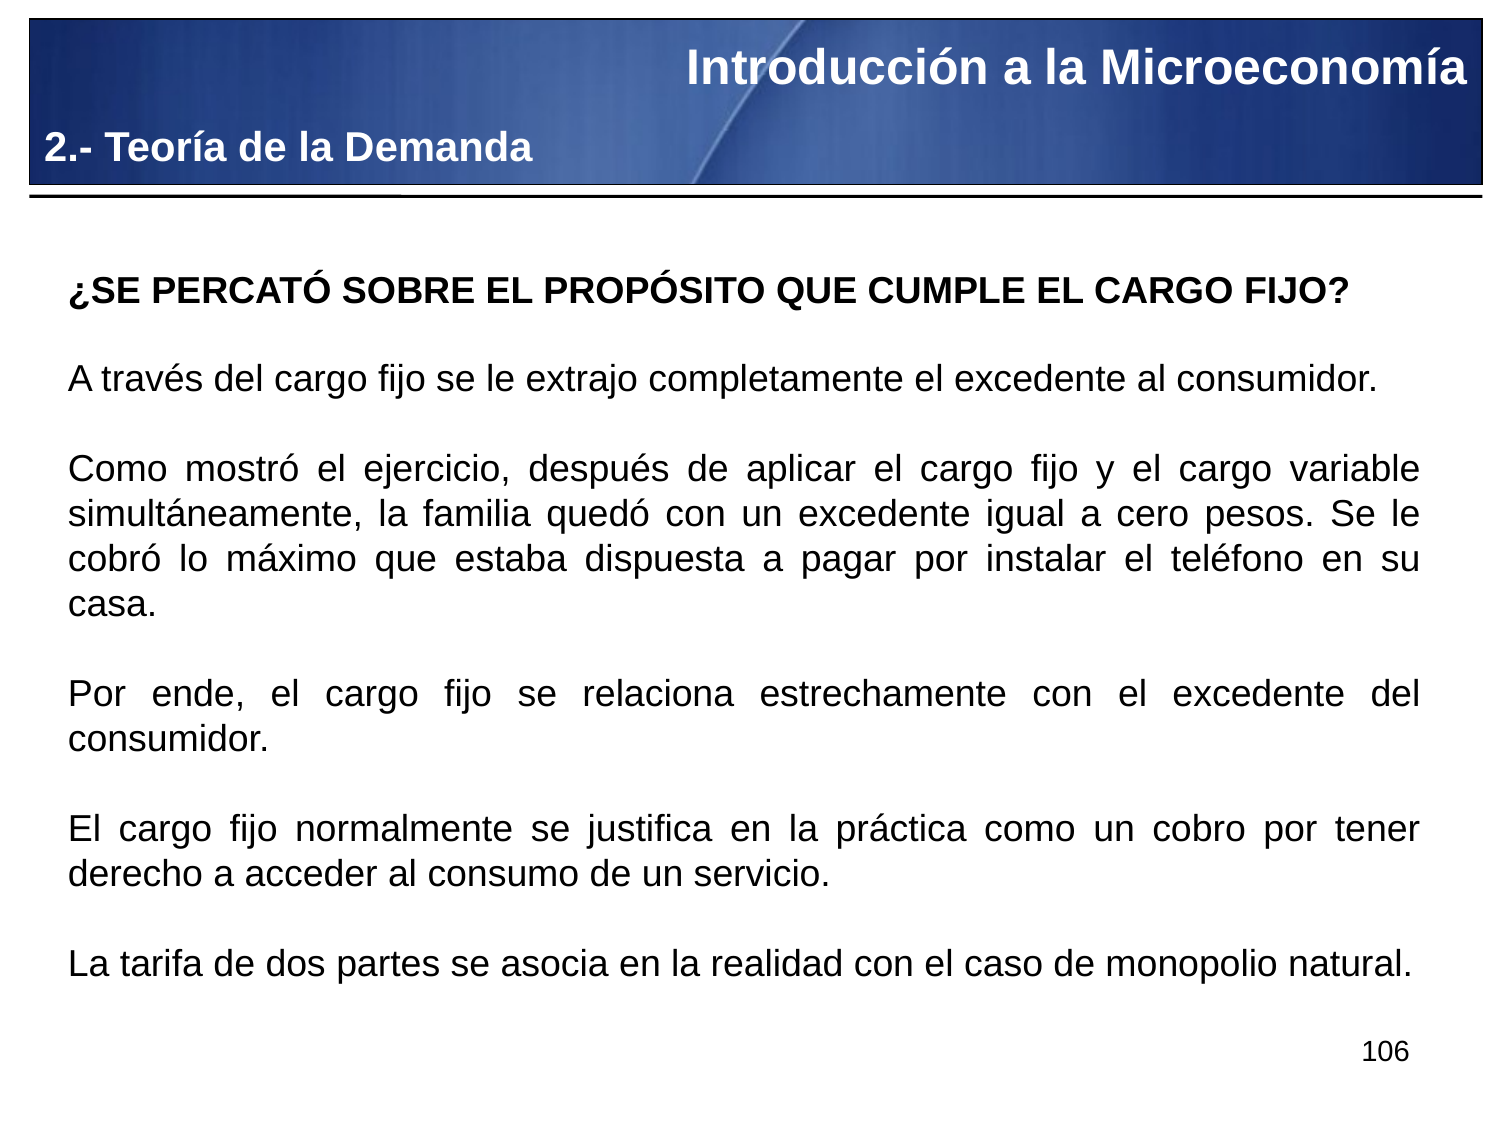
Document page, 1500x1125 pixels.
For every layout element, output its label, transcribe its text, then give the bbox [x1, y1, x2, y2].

text_box [29, 19, 1483, 185]
slide_number 106 [1074, 1024, 1426, 1103]
text_box A través del cargo fijo se le extrajo completamente el excedente al consumidor. Como mostró el ejercicio, después de aplicar el cargo fijo y el cargo variable simultáneamente, la familia quedó con un excedente igual a cero pesos. Se le cobró lo máximo que estaba dispuesta a pagar por instalar el teléfono en su casa. Por ende, el cargo fijo se relaciona estrechamente con el excedente del consumidor. El cargo fijo normalmente se justifica en la práctica como un cobro por tener derecho a acceder al consumo de un servicio. La tarifa de dos partes se asocia en la realidad con el caso de monopolio natural. [53, 346, 1436, 992]
text_box 2.- Teoría de la Demanda [29, 112, 585, 178]
text_box ¿SE PERCATÓ SOBRE EL PROPÓSITO QUE CUMPLE EL CARGO FIJO? [53, 259, 1436, 319]
text_box Introducción a la Microeconomía [608, 26, 1483, 102]
